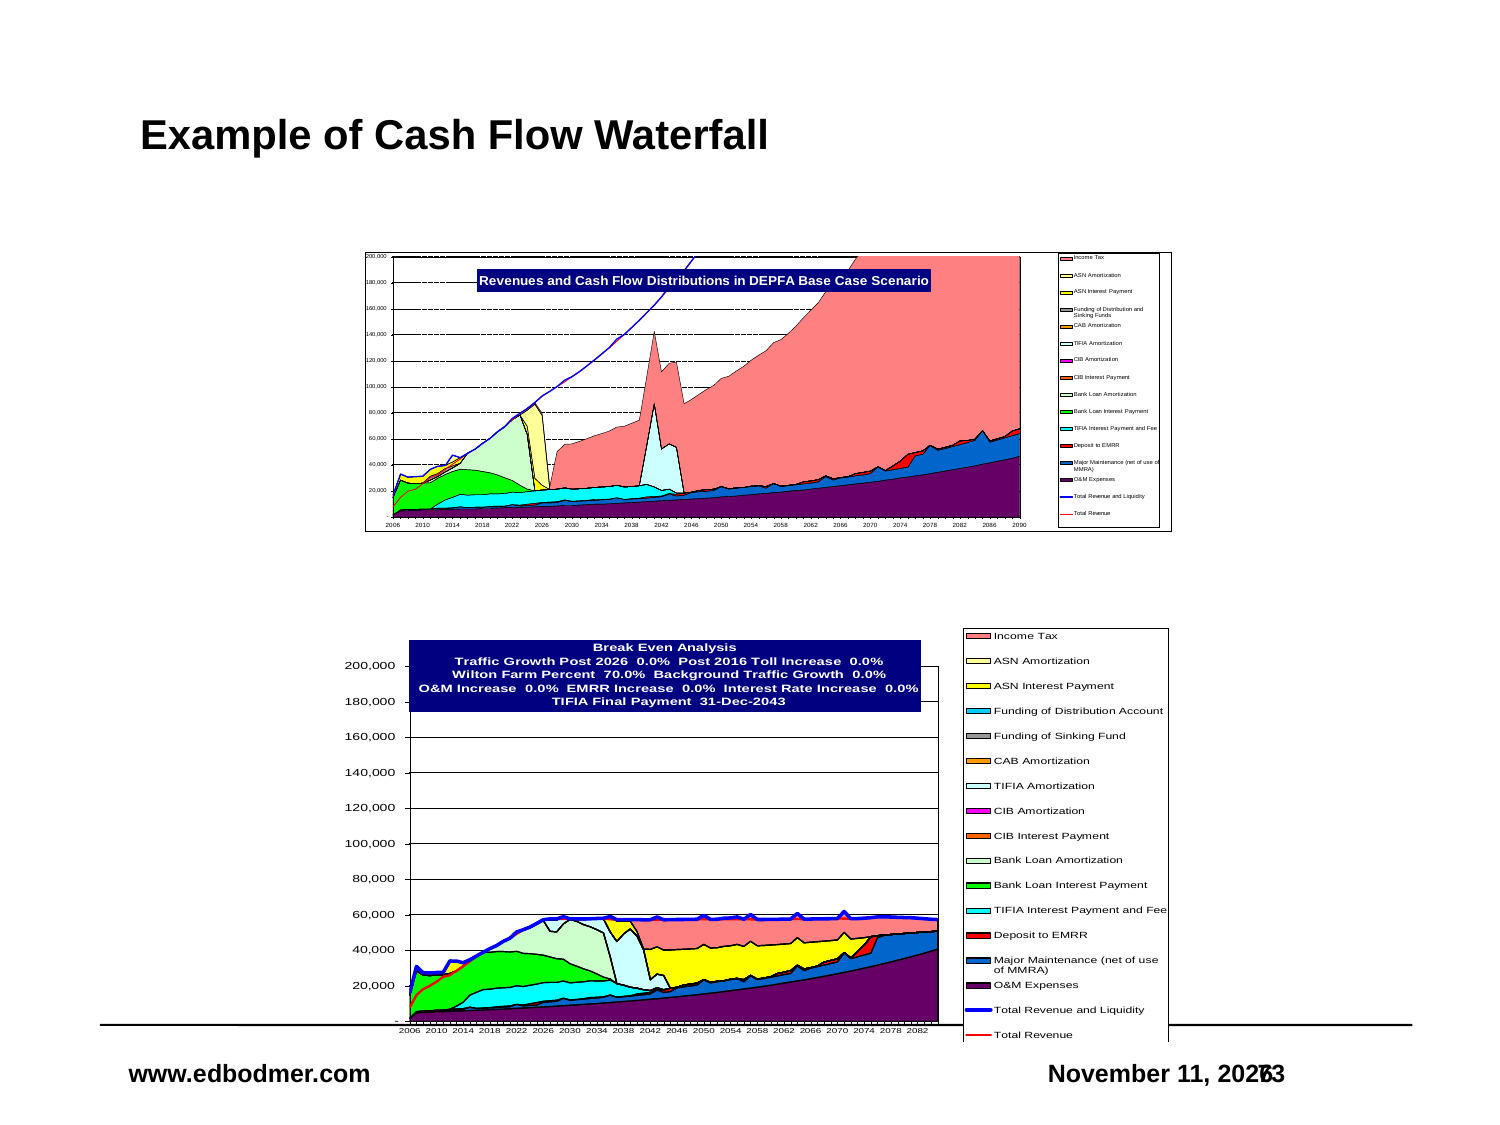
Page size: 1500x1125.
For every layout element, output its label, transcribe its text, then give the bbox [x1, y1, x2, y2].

title Example of Cash Flow Waterfall [124, 99, 1288, 226]
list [337, 624, 1176, 1042]
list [362, 249, 1176, 534]
